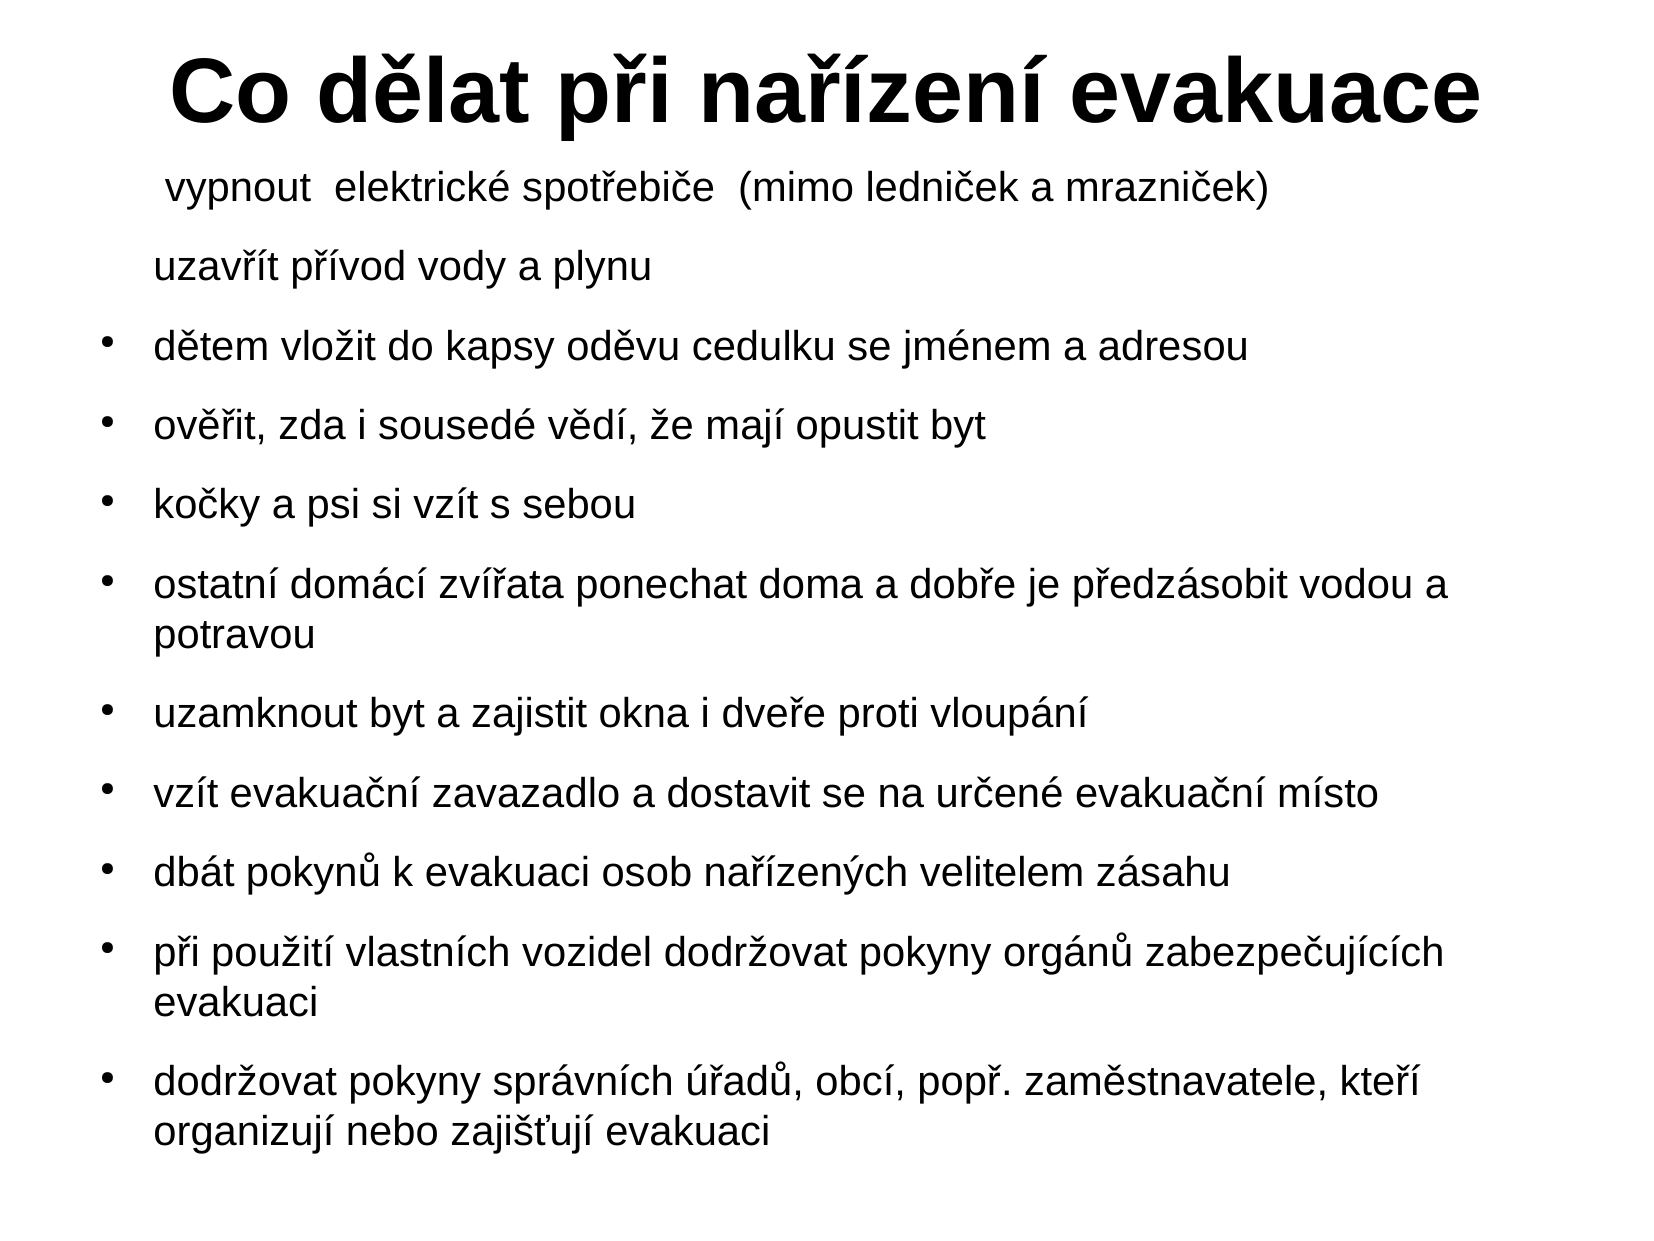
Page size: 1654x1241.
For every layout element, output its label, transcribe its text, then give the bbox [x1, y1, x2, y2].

list vypnout elektrické spotřebiče (mimo ledniček a mrazniček) uzavřít přívod vody a plynu dětem vložit do kapsy oděvu cedulku se jménem a adresou ověřit, zda i sousedé vědí, že mají opustit byt kočky a psi si vzít s sebou ostatní domácí zvířata ponechat doma a dobře je předzásobit vodou a potravou uzamknout byt a zajistit okna i dveře proti vloupání vzít evakuační zavazadlo a dostavit se na určené evakuační místo dbát pokynů k evakuaci osob nařízených velitelem zásahu při použití vlastních vozidel dodržovat pokyny orgánů zabezpečujících evakuaci dodržovat pokyny správních úřadů, obcí, popř. zaměstnavatele, kteří organizují nebo zajišťují evakuaci [82, 159, 1572, 1176]
title Co dělat při nařízení evakuace [82, 0, 1572, 159]
